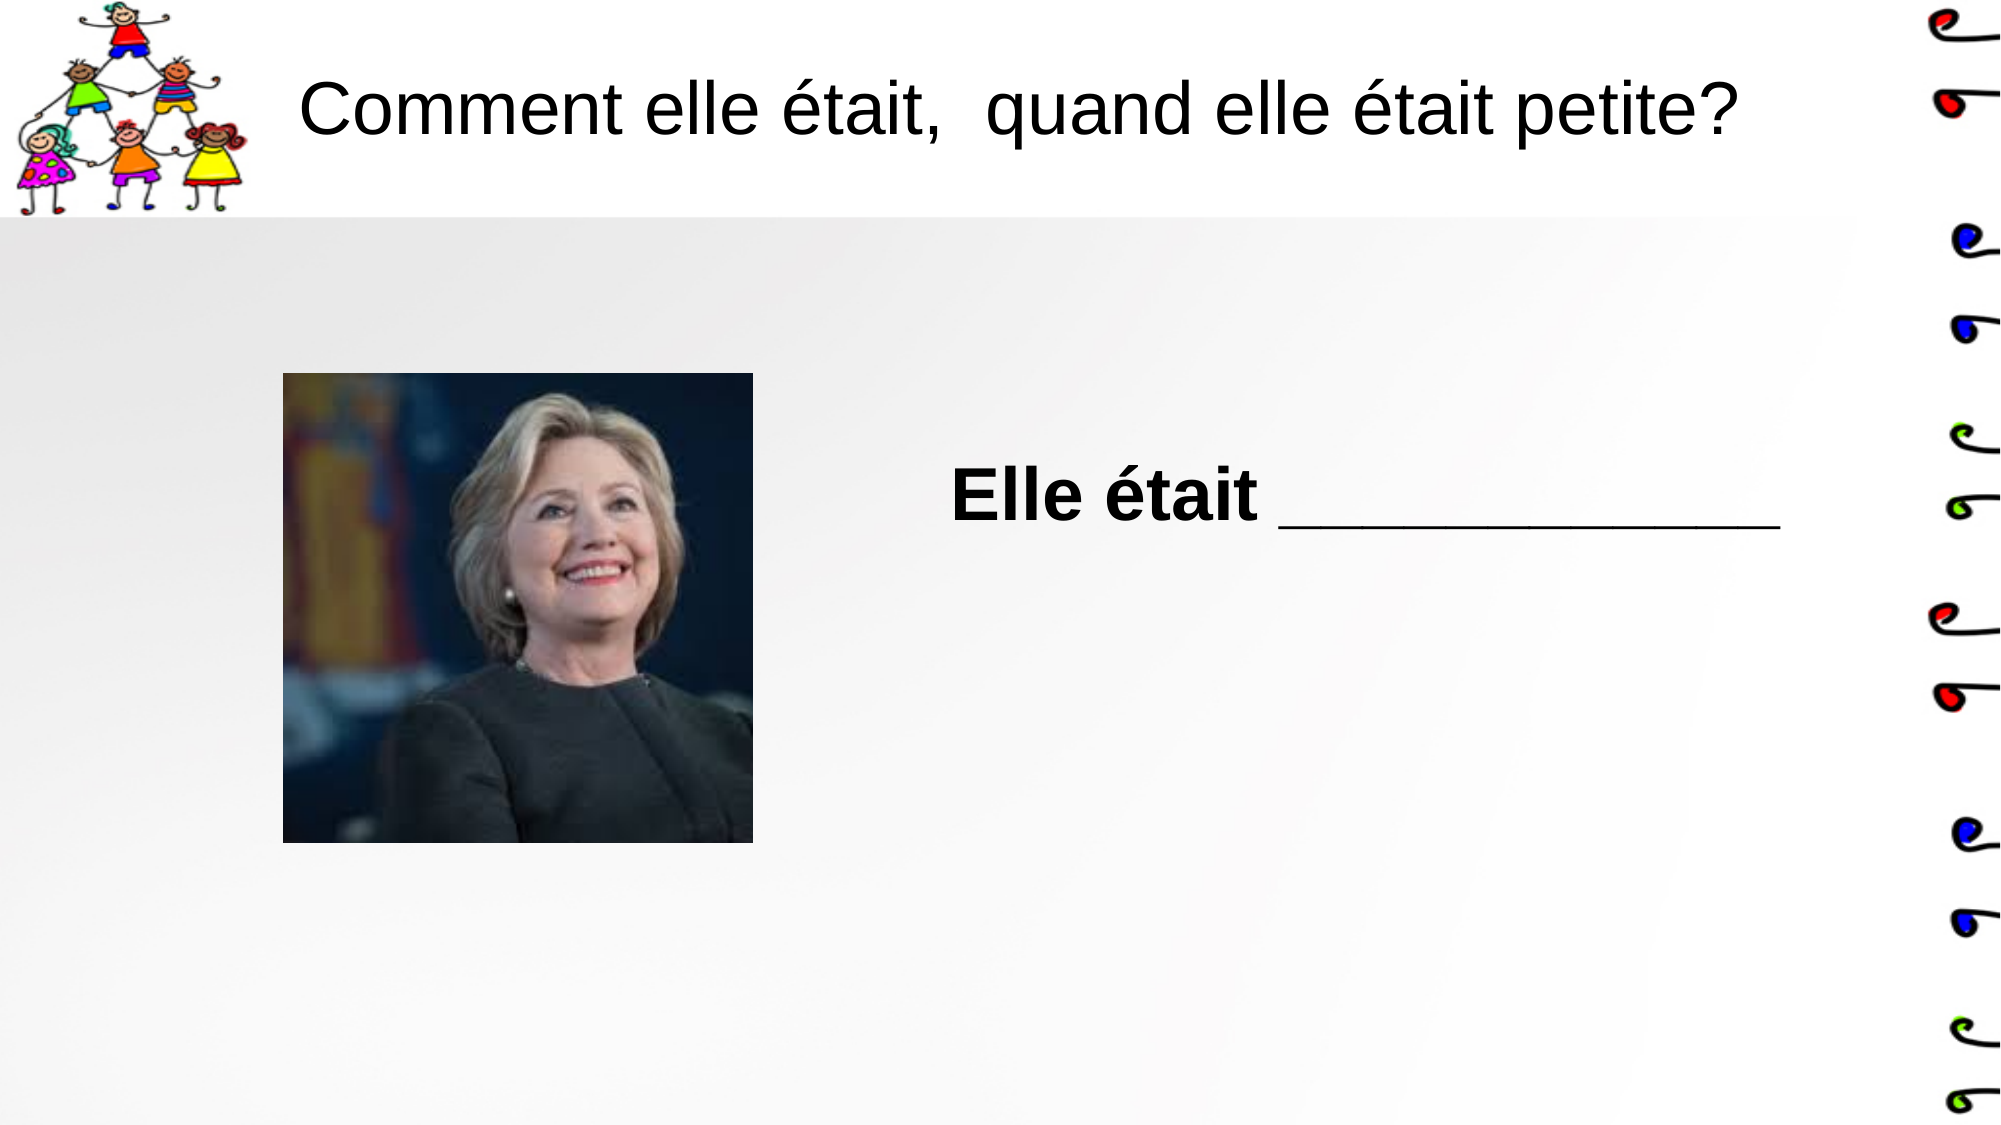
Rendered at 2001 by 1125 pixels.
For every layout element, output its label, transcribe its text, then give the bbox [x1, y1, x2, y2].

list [283, 373, 753, 843]
title Comment elle était, quand elle était petite? [283, 16, 1951, 192]
picture [0, 0, 2001, 1125]
text_box Elle était ____________ [935, 438, 1872, 609]
